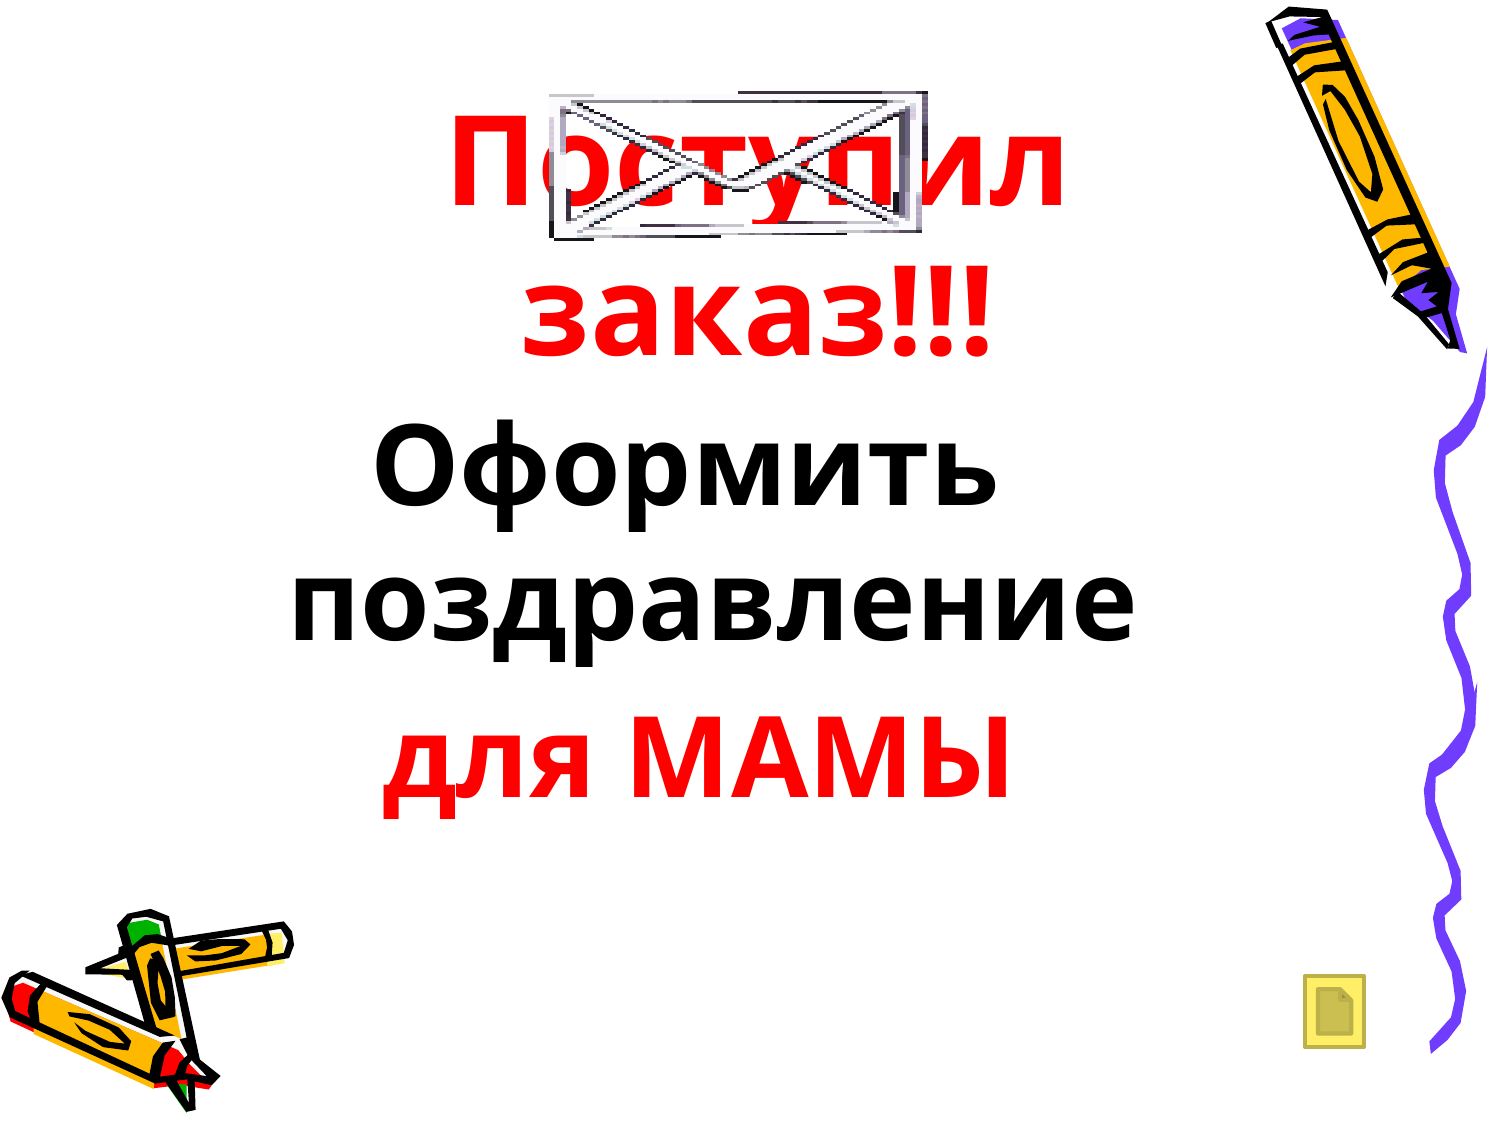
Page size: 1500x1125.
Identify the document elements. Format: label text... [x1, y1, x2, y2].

text_box [1303, 974, 1366, 1049]
title Поступил заказ!!! [194, 125, 1323, 385]
list Оформить поздравление для МАМЫ [29, 385, 1341, 986]
picture [548, 89, 928, 260]
